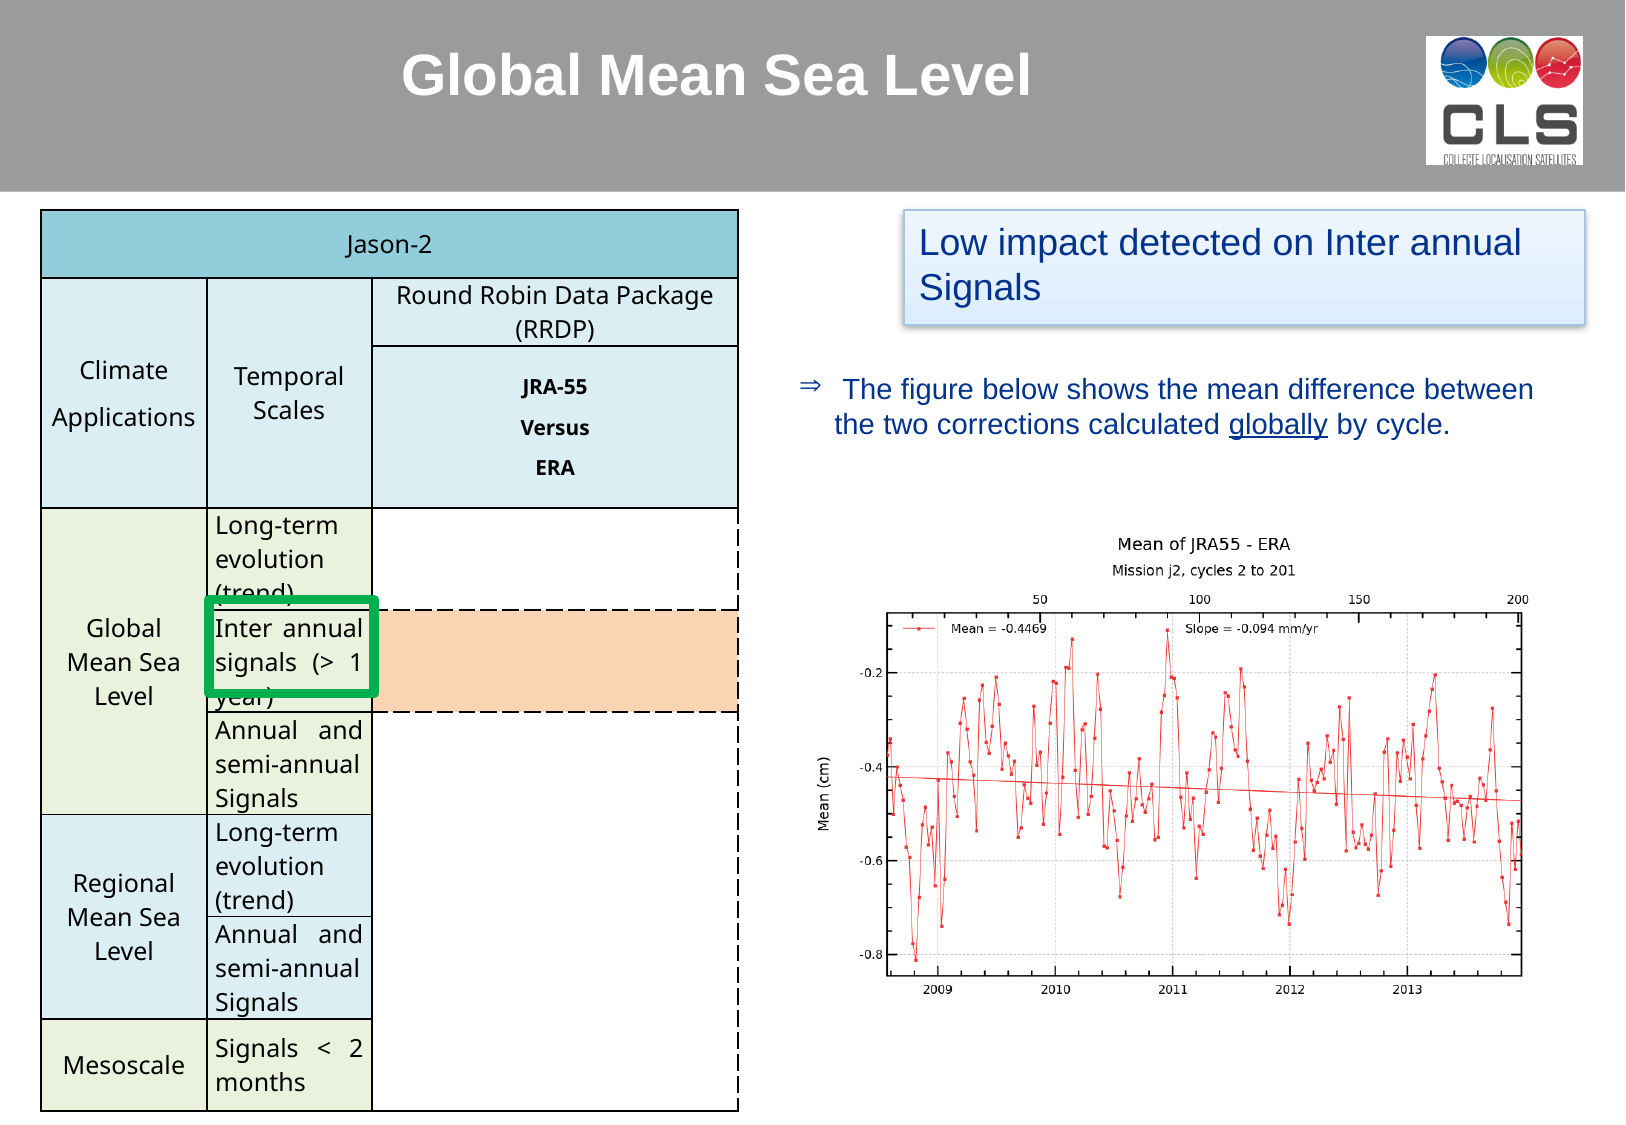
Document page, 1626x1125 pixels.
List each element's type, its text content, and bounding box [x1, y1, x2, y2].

table_cell JRA-55 Versus ERA [373, 347, 737, 507]
text_box Low impact detected on Inter annual Signals [903, 209, 1586, 326]
table_cell Global Mean Sea Level [42, 509, 206, 814]
table_cell Inter annual signals (> 1 year) [208, 696, 371, 711]
table_cell [373, 509, 738, 610]
picture [788, 515, 1548, 1020]
table_cell [373, 712, 738, 1110]
table_cell Long-term evolution (trend) [208, 509, 371, 597]
text_box The figure below shows the mean difference between the two corrections calculated globally by cycle. [784, 362, 1599, 448]
table_cell [373, 610, 738, 712]
table_cell Climate Applications [42, 279, 206, 507]
table_cell Long-term evolution (trend) [208, 815, 371, 916]
table_cell Signals < 2 months [208, 1020, 371, 1110]
table_cell Mesoscale [42, 1020, 206, 1110]
table_cell Annual and semi-annual Signals [208, 713, 371, 814]
table_cell Round Robin Data Package (RRDP) [373, 279, 737, 345]
table_cell Regional Mean Sea Level [42, 815, 206, 1018]
text_box [207, 597, 376, 696]
text_box Global Mean Sea Level [386, 40, 1162, 119]
picture [1426, 36, 1583, 165]
table_header Jason-2 [42, 211, 737, 277]
table_cell Annual and semi-annual Signals [208, 917, 371, 1018]
table_cell Temporal Scales [208, 279, 371, 507]
